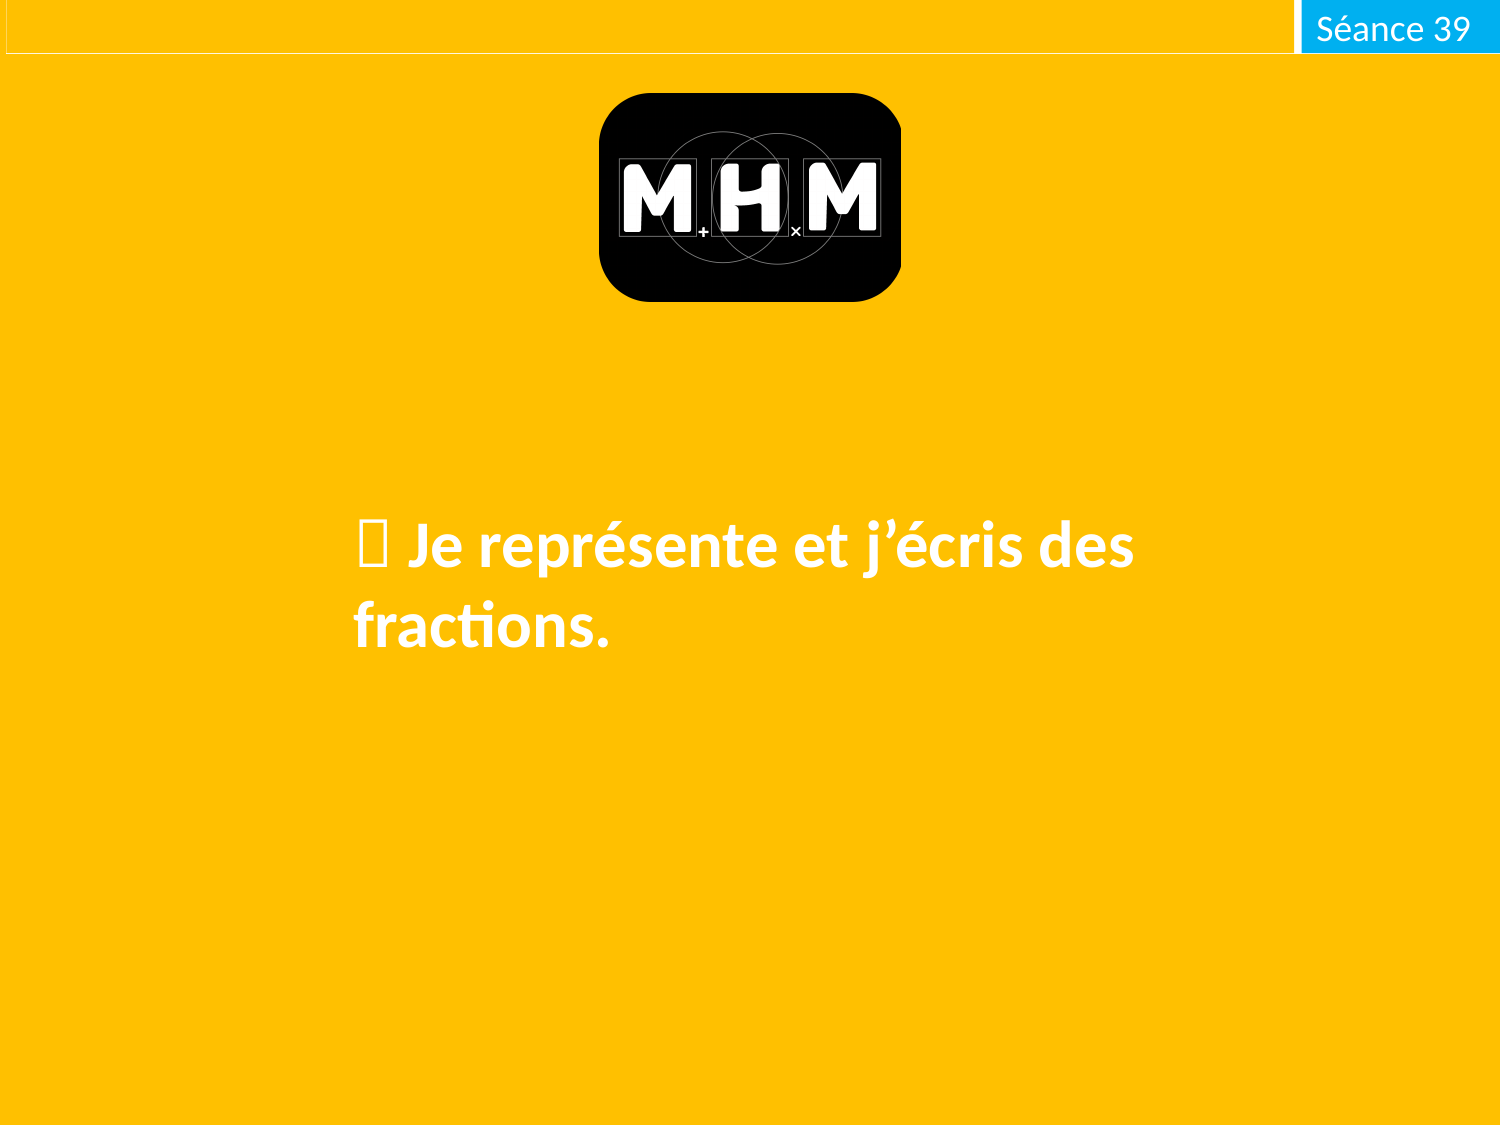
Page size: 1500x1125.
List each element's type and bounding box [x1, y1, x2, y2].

text_box [0, 54, 1500, 1125]
